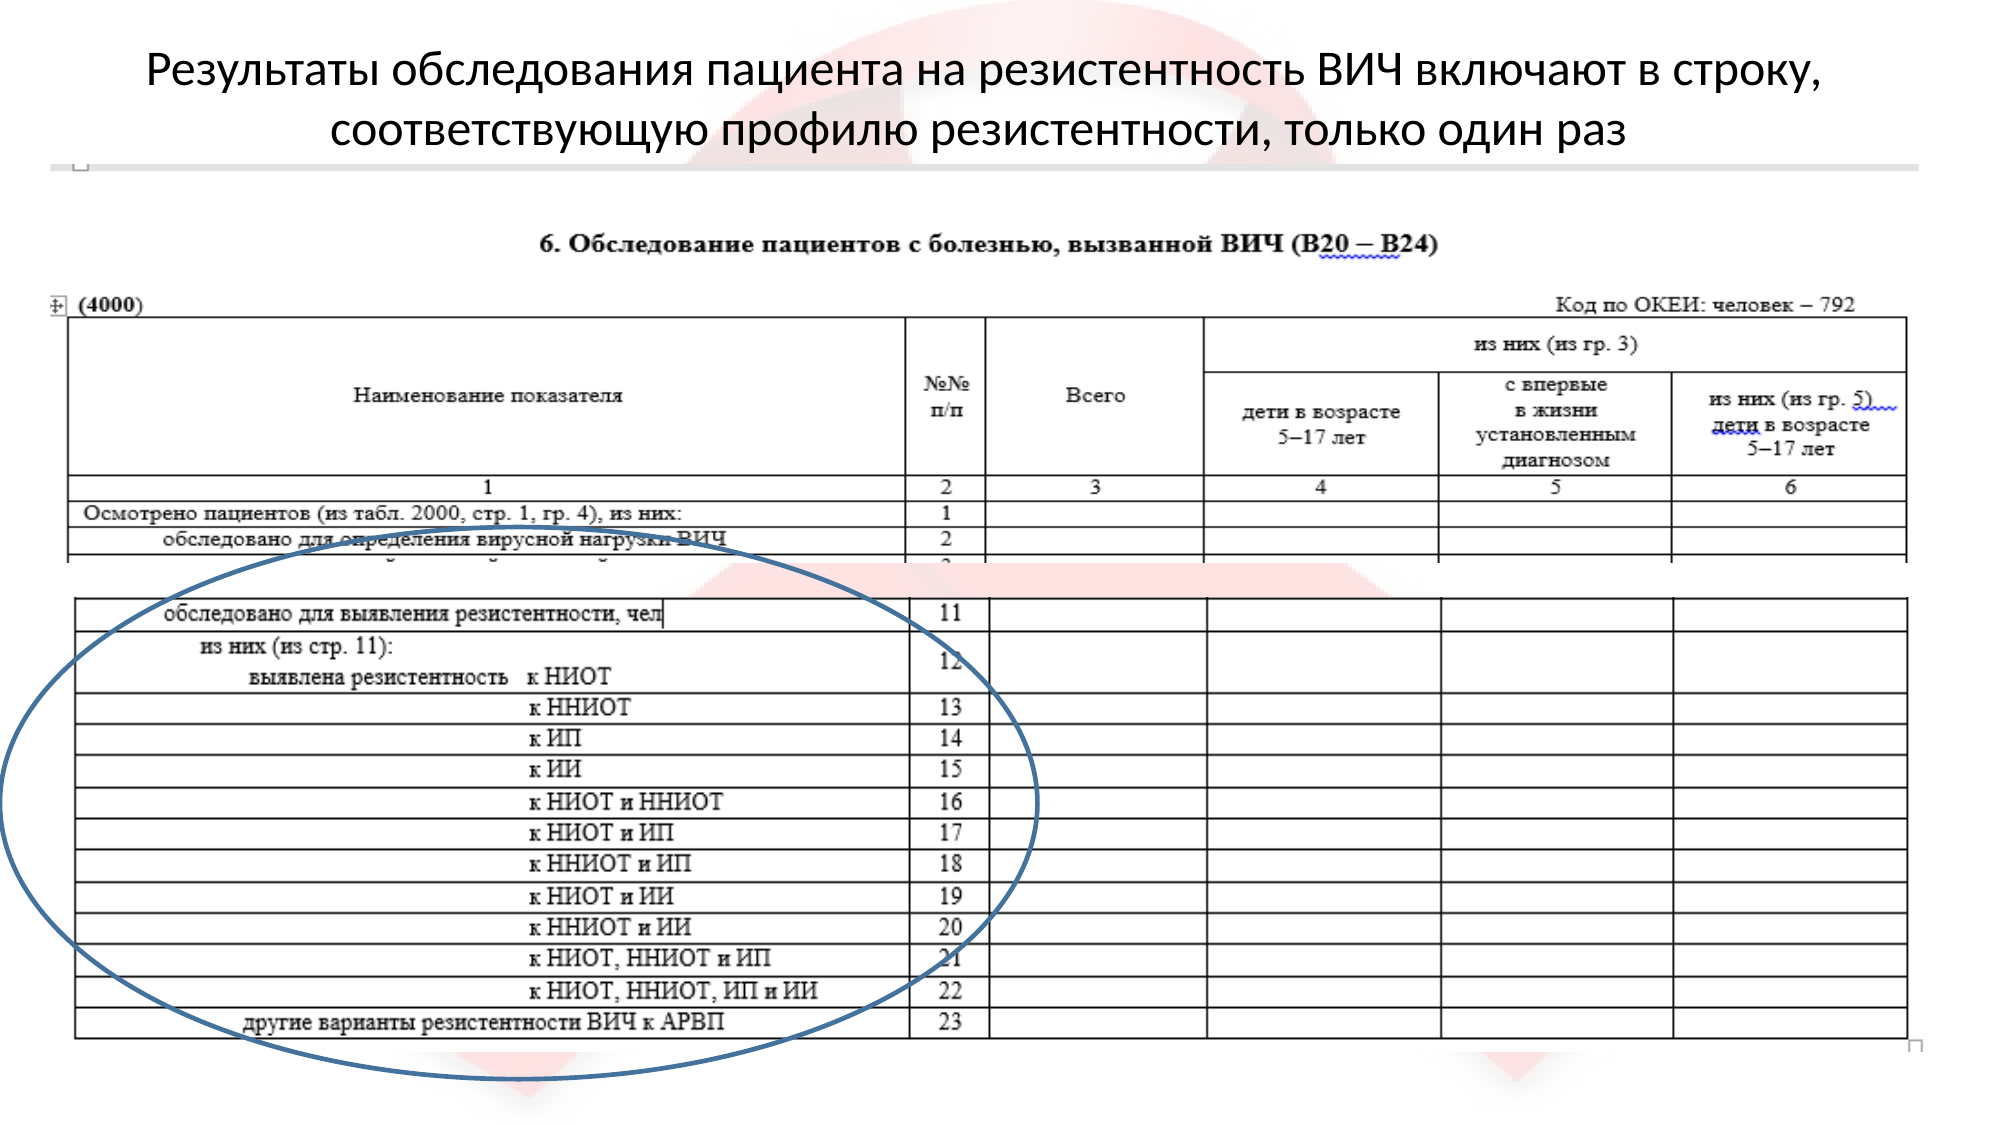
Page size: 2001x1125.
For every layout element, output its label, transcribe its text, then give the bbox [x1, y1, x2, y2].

text_box [290, 1052, 748, 1081]
text_box [0, 684, 49, 922]
text_box [171, 563, 867, 597]
picture [50, 164, 1919, 563]
text_box Результаты обследования пациента на резистентность ВИЧ включают в строку, соответствующую профилю резистентности, только один раз [50, 28, 1919, 163]
picture [49, 597, 1940, 1052]
